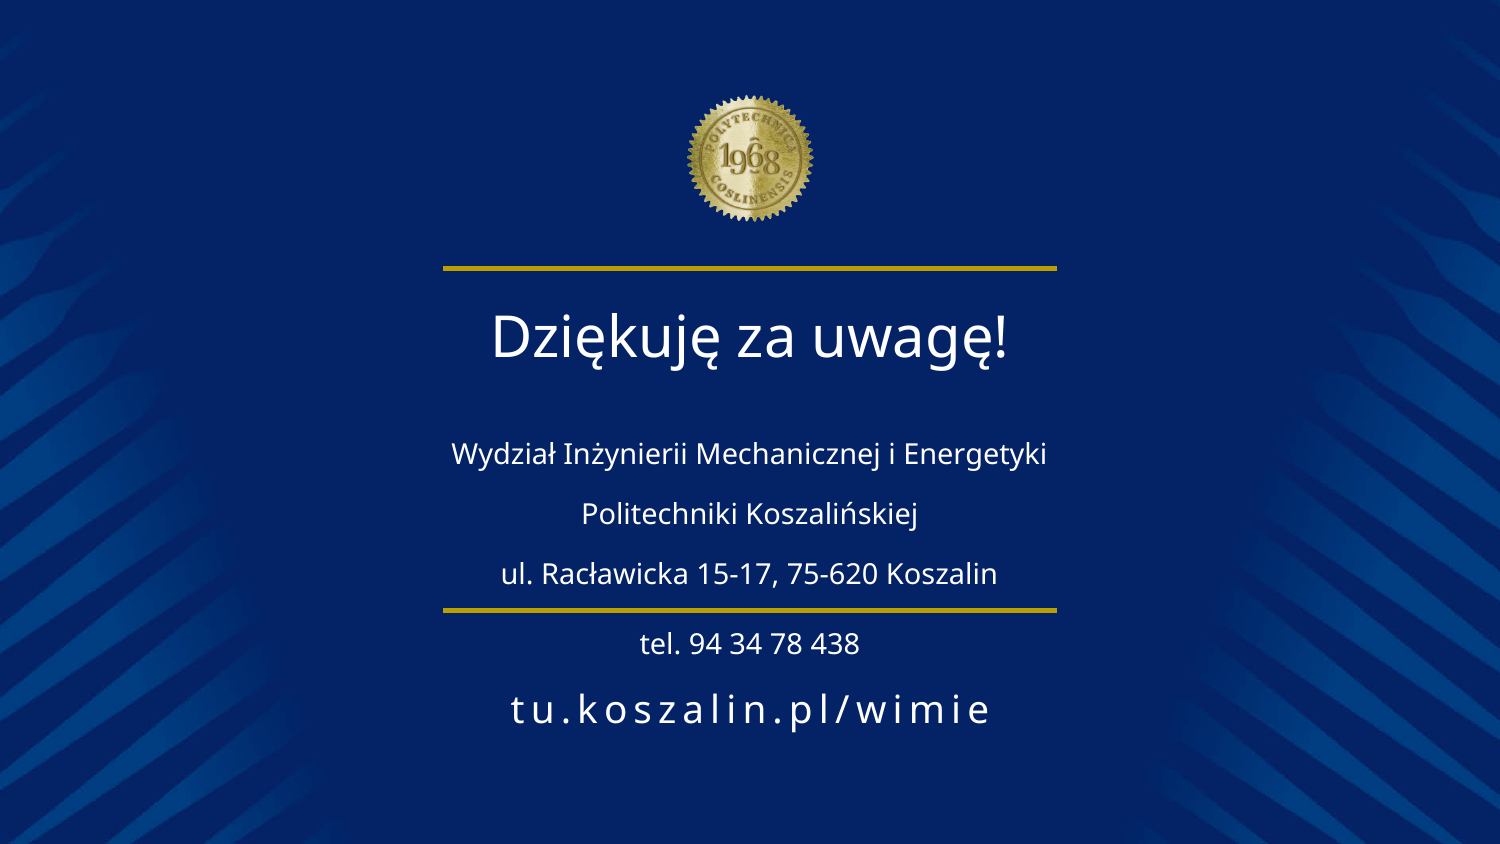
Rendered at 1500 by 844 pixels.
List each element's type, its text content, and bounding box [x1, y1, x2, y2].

text_box tu.koszalin.pl/wimie [490, 687, 1010, 765]
text_box Dziękuję za uwagę! [407, 306, 1093, 416]
text_box Wydział Inżynierii Mechanicznej i Energetyki Politechniki Koszalińskiej ul. Racławicka 15-17, 75-620 Koszalin tel. 94 34 78 438 [374, 421, 1125, 687]
picture [0, 0, 1500, 844]
